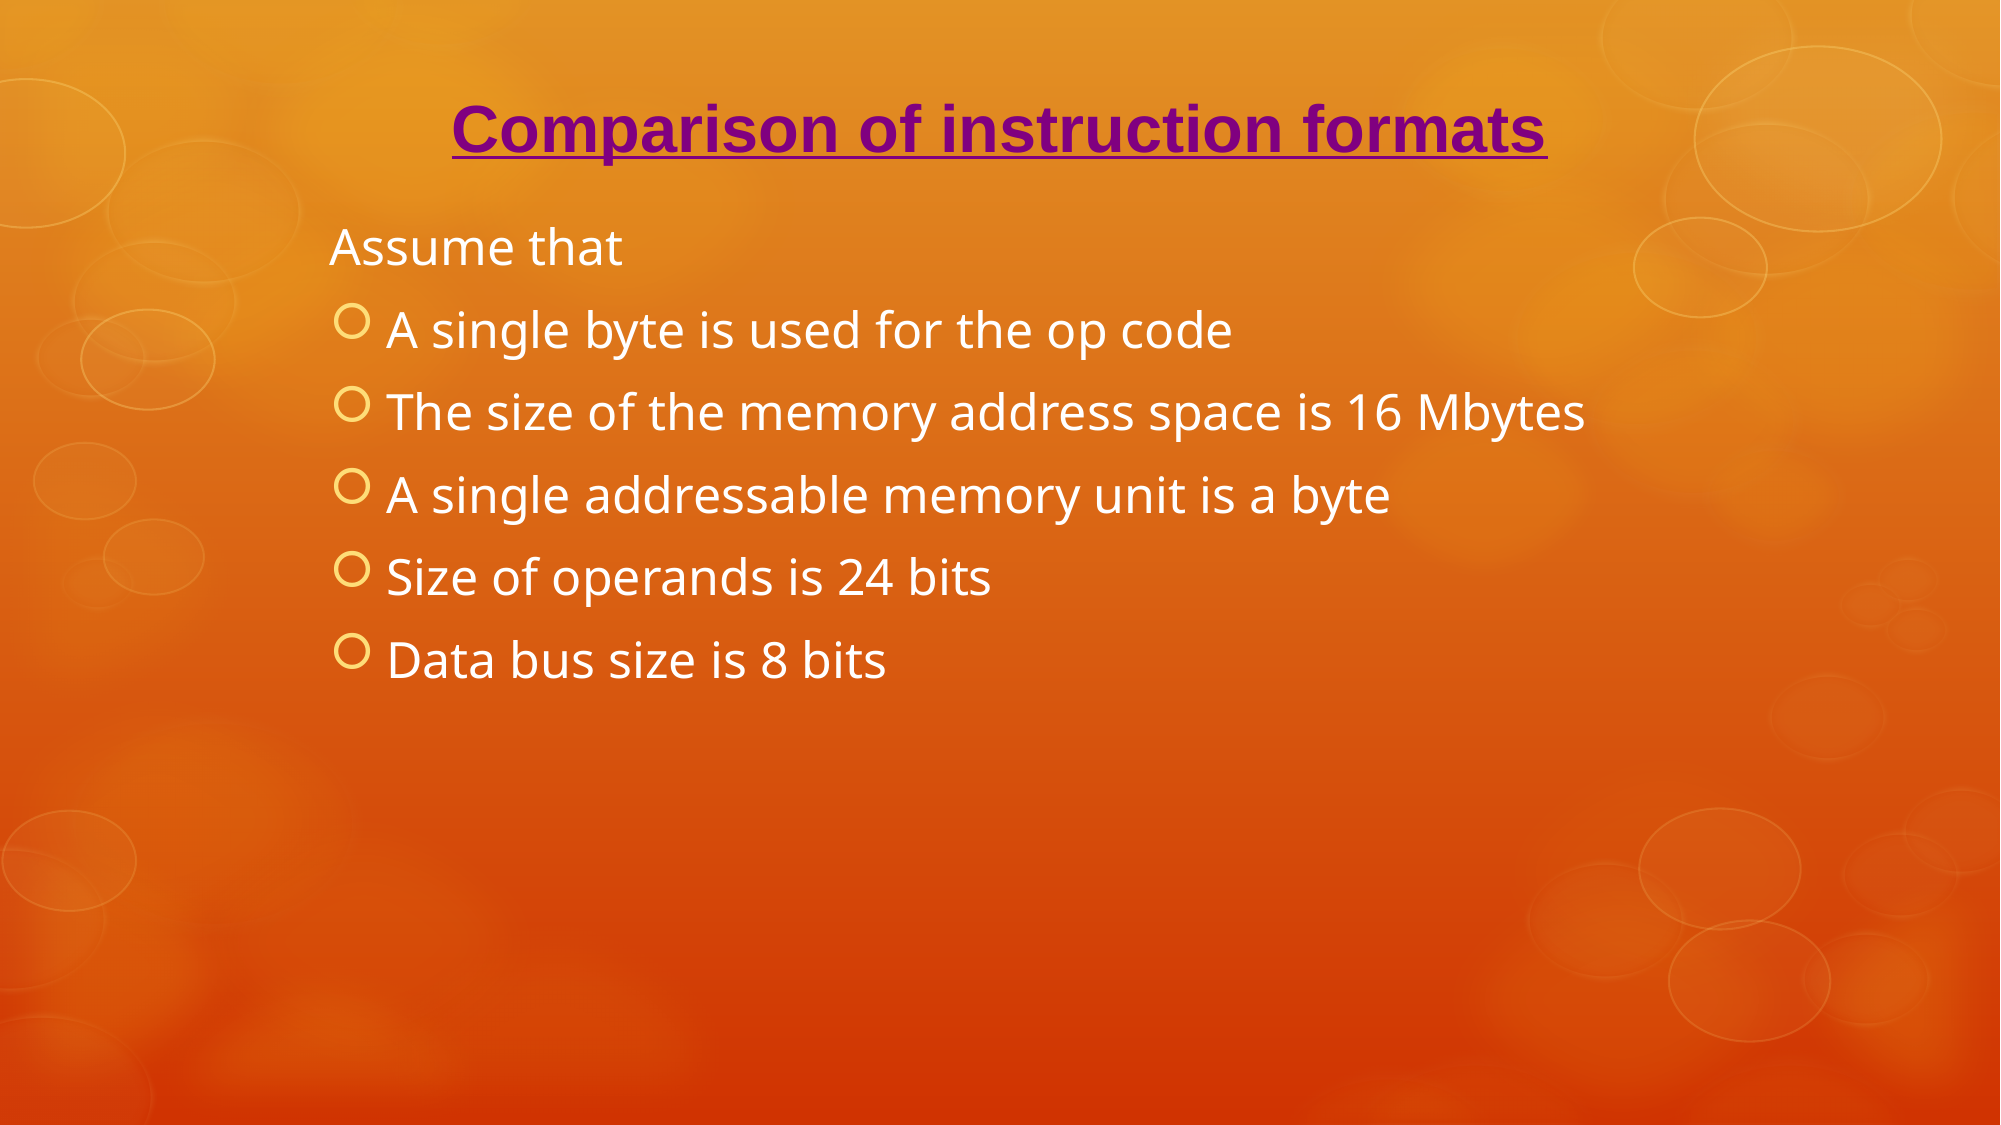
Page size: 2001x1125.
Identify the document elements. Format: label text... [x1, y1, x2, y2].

list Assume that A single byte is used for the op code The size of the memory address space is 16 Mbytes A single addressable memory unit is a byte Size of operands is 24 bits Data bus size is 8 bits [314, 208, 1721, 1024]
text_box Comparison of instruction formats [249, 78, 1750, 253]
